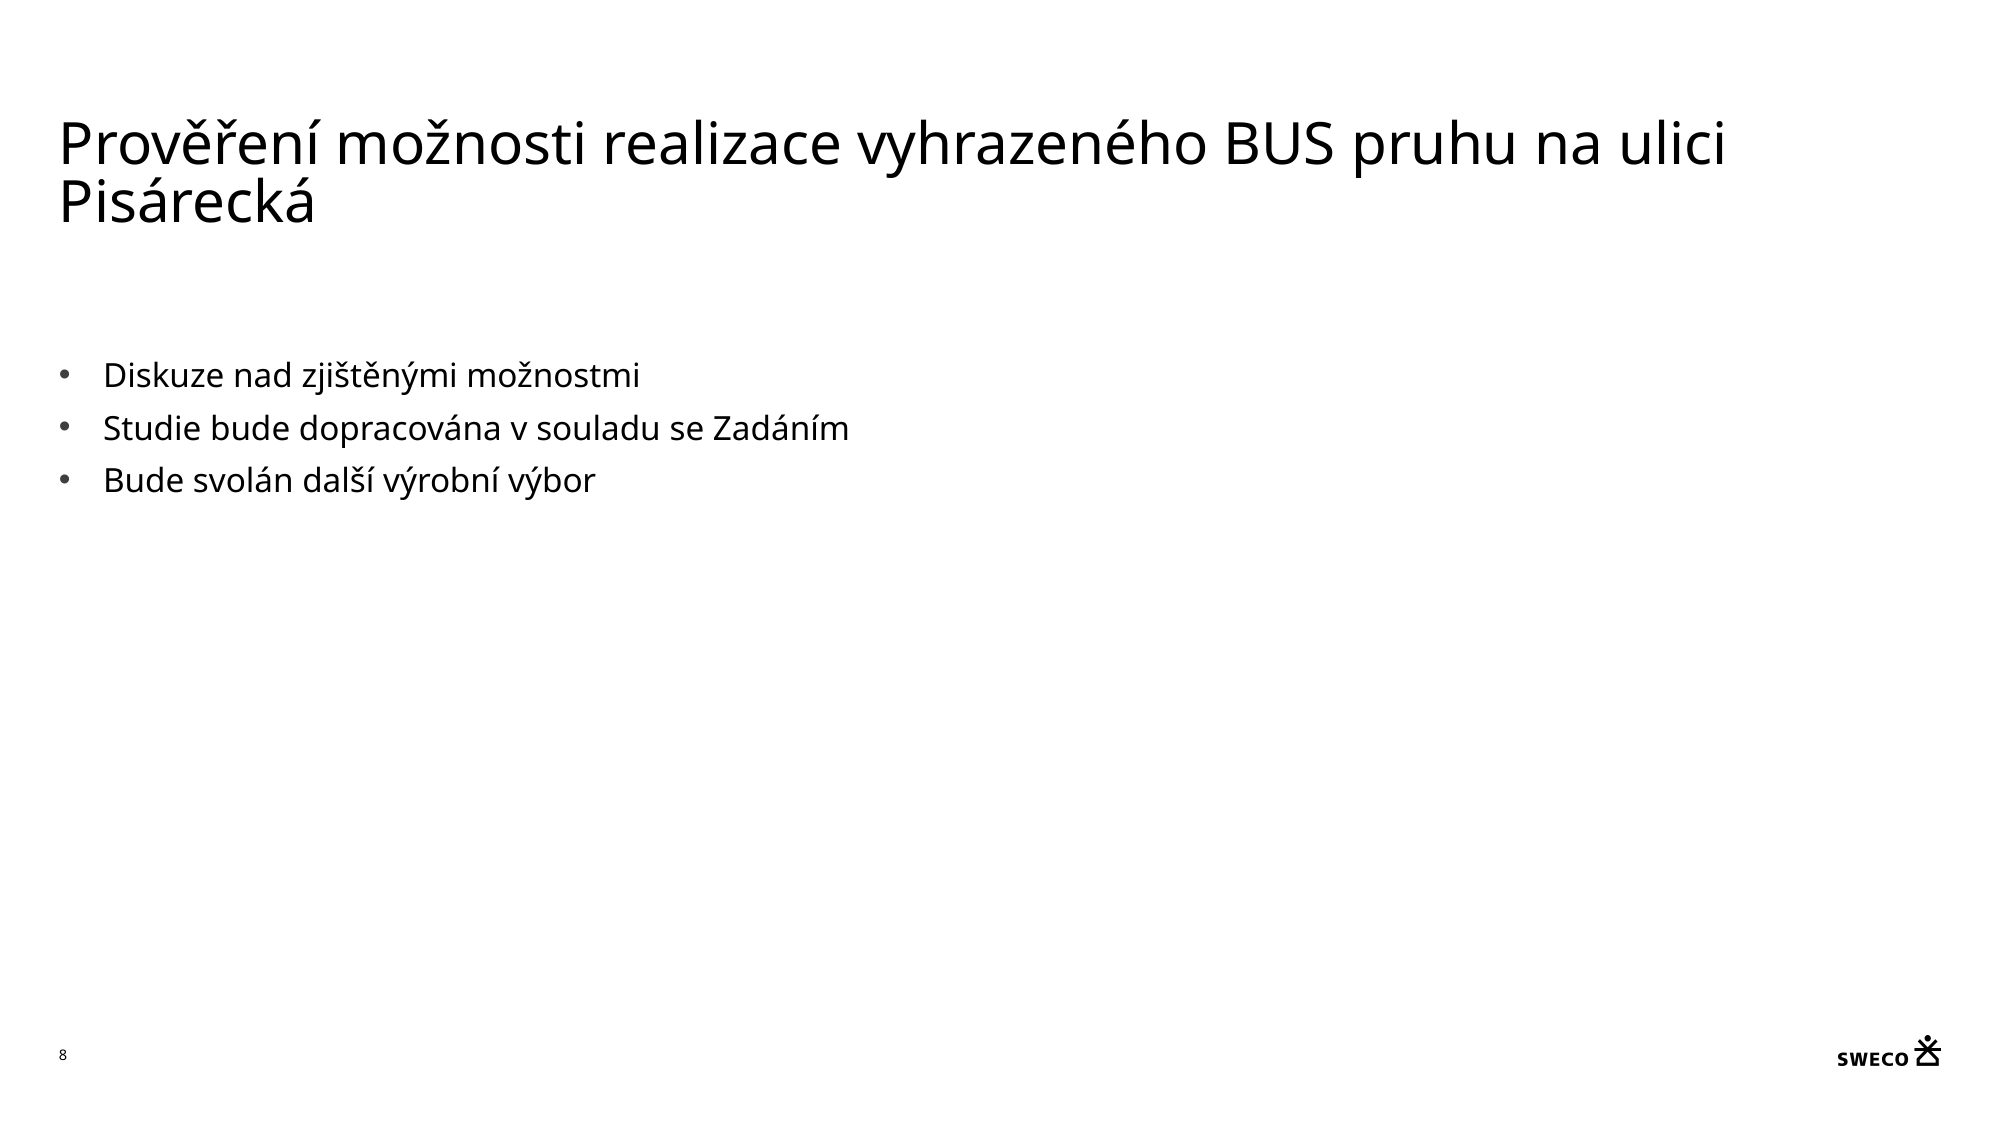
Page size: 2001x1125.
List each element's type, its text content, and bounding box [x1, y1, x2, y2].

title Prověření možnosti realizace vyhrazeného BUS pruhu na ulici Pisárecká [58, 117, 1941, 296]
slide_number 8 [58, 1036, 118, 1066]
picture [1838, 1035, 1941, 1066]
list Diskuze nad zjištěnými možnostmi Studie bude dopracována v souladu se Zadáním Bude svolán další výrobní výbor [58, 354, 1941, 1007]
